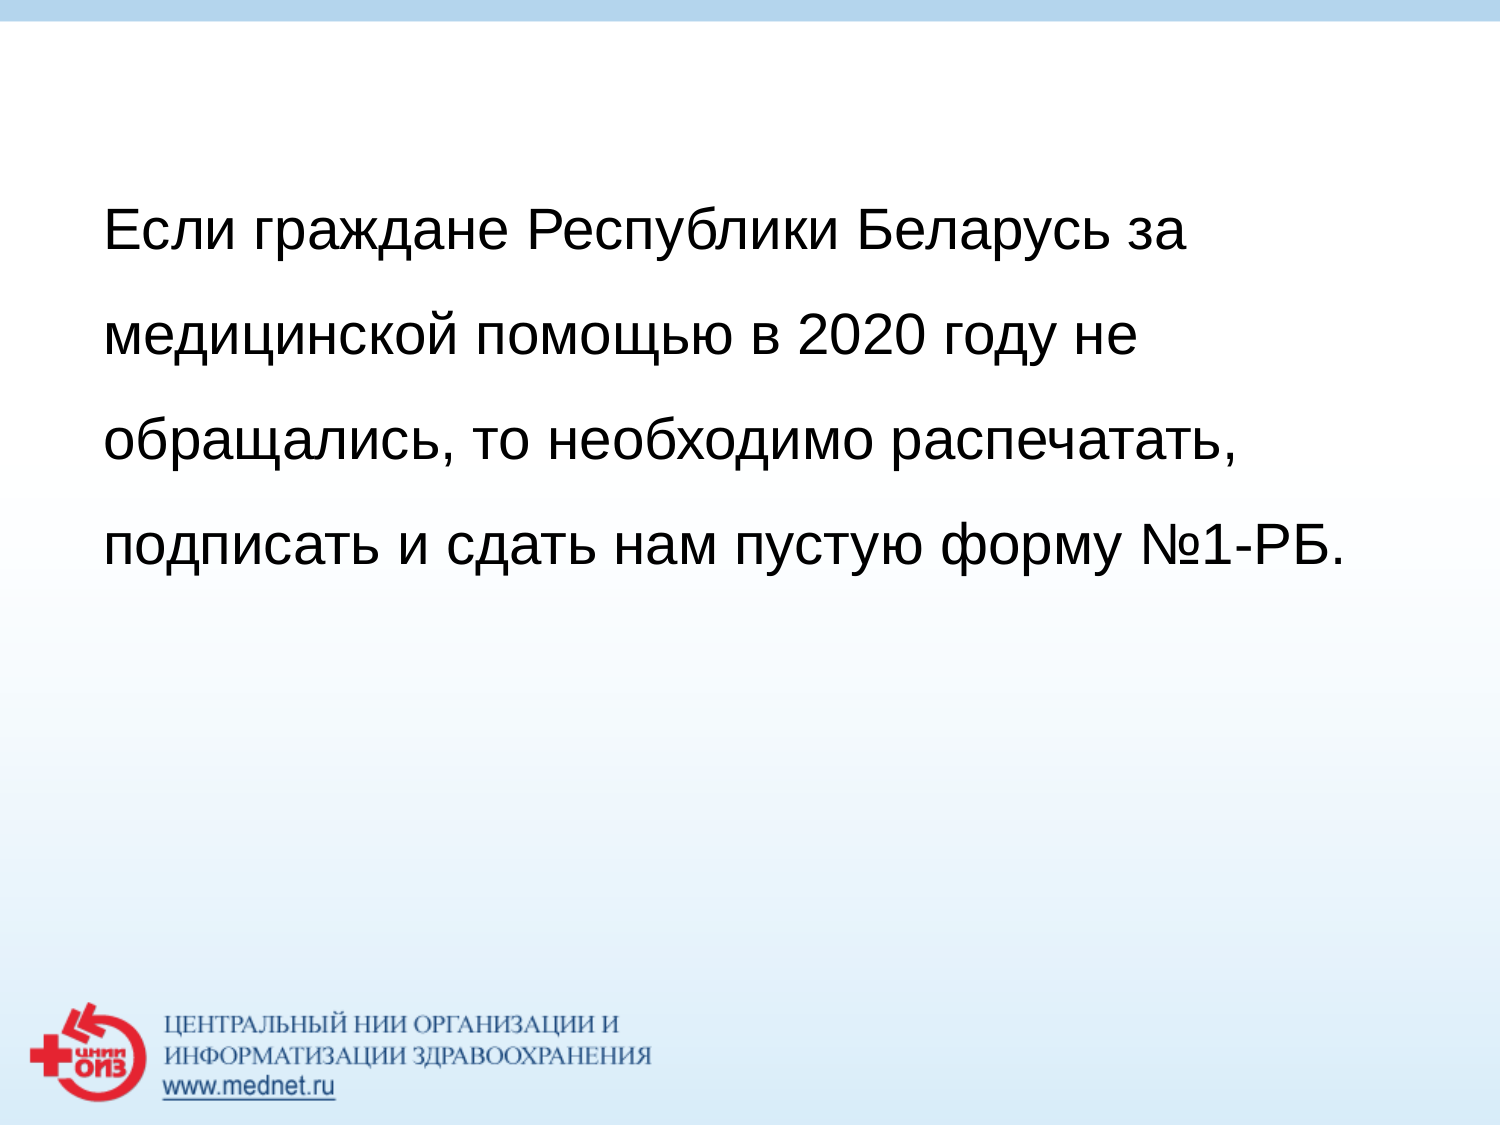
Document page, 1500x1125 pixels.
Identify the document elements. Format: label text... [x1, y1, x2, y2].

picture [0, 0, 1500, 1125]
list Если граждане Республики Беларусь за медицинской помощью в 2020 году не обращались, то необходимо распечатать, подписать и сдать нам пустую форму №1-РБ. [88, 149, 1412, 905]
